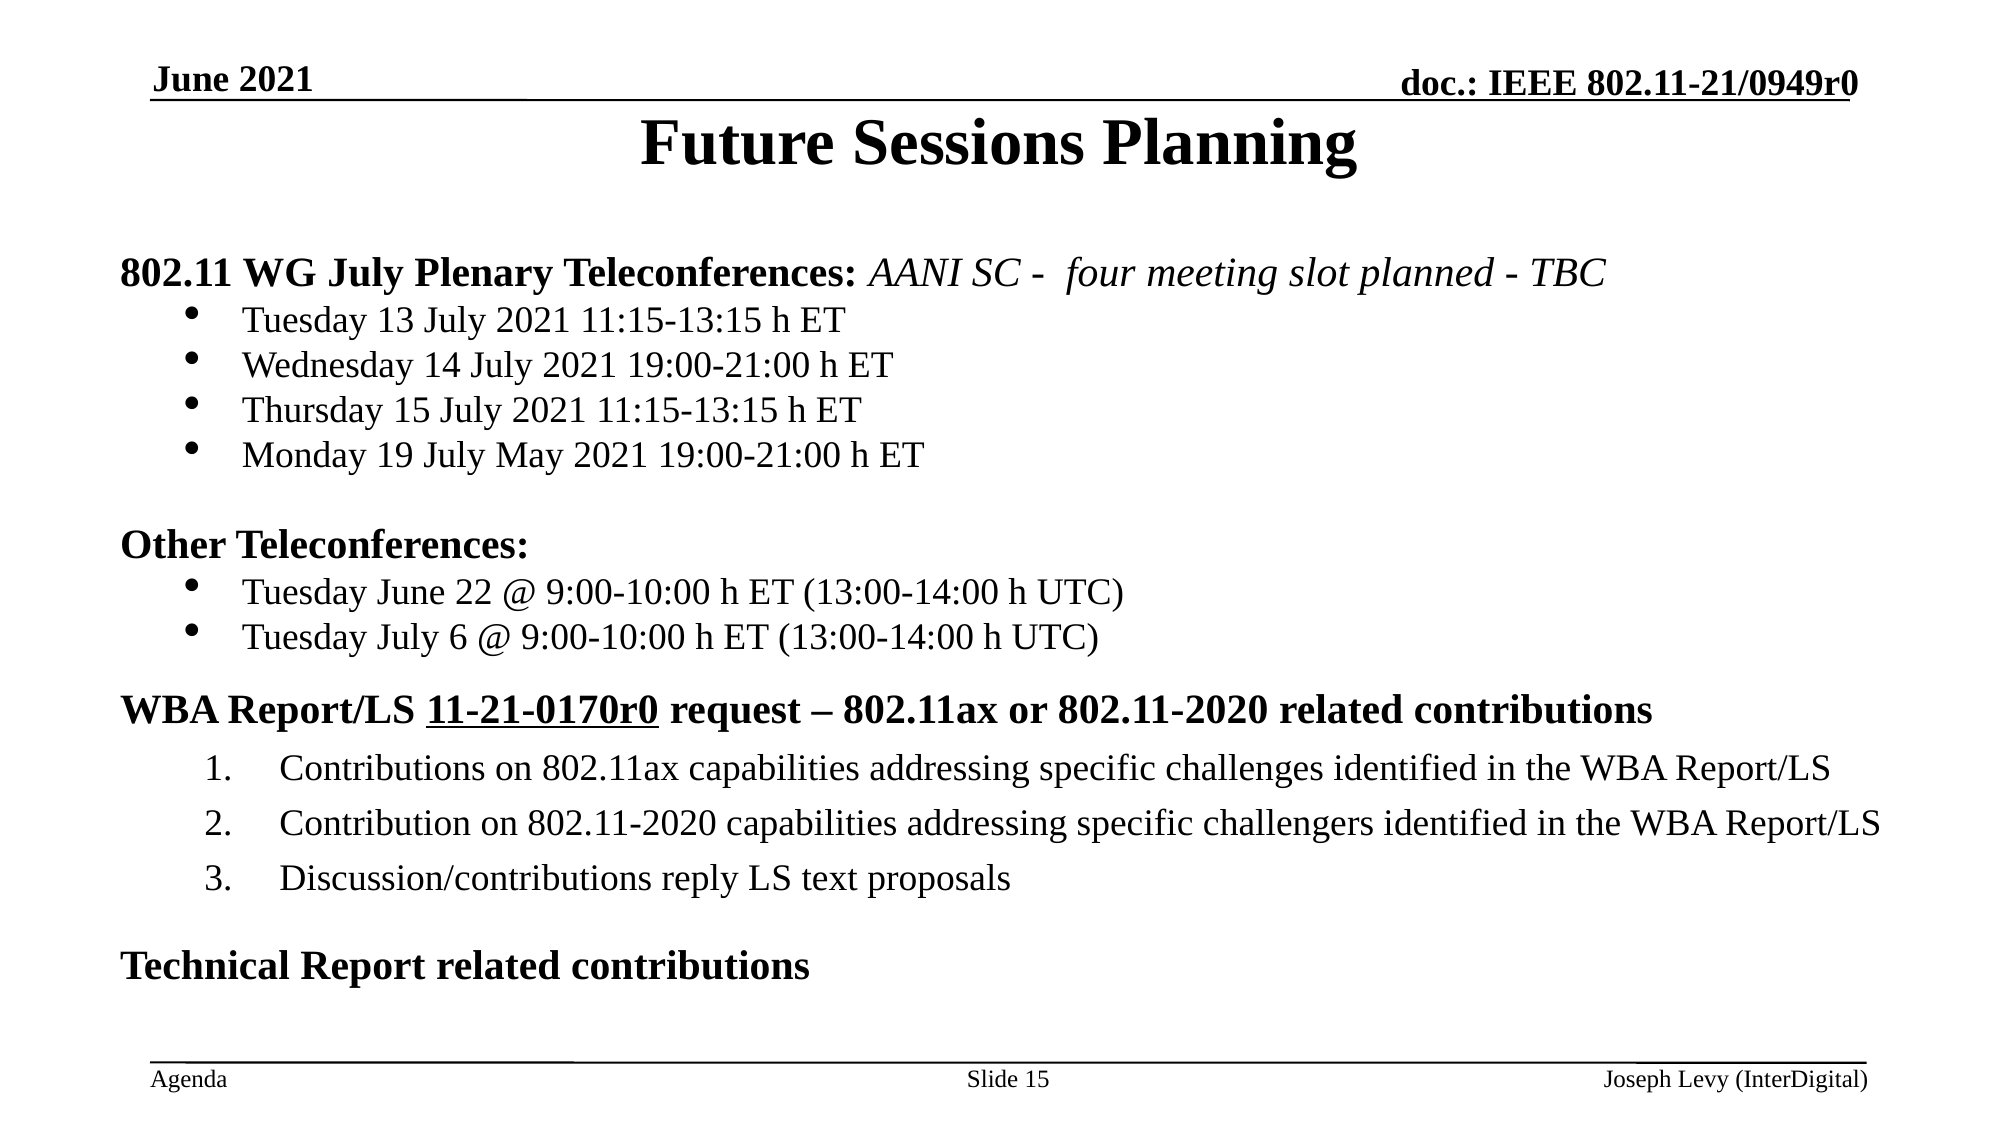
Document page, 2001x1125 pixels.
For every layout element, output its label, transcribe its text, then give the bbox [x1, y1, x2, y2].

footer Joseph Levy (InterDigital) [1171, 1061, 1869, 1093]
slide_number Slide 15 [950, 1061, 1067, 1123]
title Future Sessions Planning [149, 104, 1850, 171]
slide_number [152, 54, 563, 100]
list 802.11 WG July Plenary Teleconferences: AANI SC - four meeting slot planned - TBC Tuesday 13 July 2021 11:15-13:15 h ET Wednesday 14 July 2021 19:00-21:00 h ET Thursday 15 July 2021 11:15-13:15 h ET Monday 19 July May 2021 19:00-21:00 h ET Other Teleconferences: Tuesday June 22 @ 9:00-10:00 h ET (13:00-14:00 h UTC) Tuesday July 6 @ 9:00-10:00 h ET (13:00-14:00 h UTC) WBA Report/LS 11-21-0170r0 request – 802.11ax or 802.11-2020 related contributions Contributions on 802.11ax capabilities addressing specific challenges identified in the WBA Report/LS Contribution on 802.11-2020 capabilities addressing specific challengers identified in the WBA Report/LS Discussion/contributions reply LS text proposals Technical Report related contributions [104, 237, 1912, 1065]
